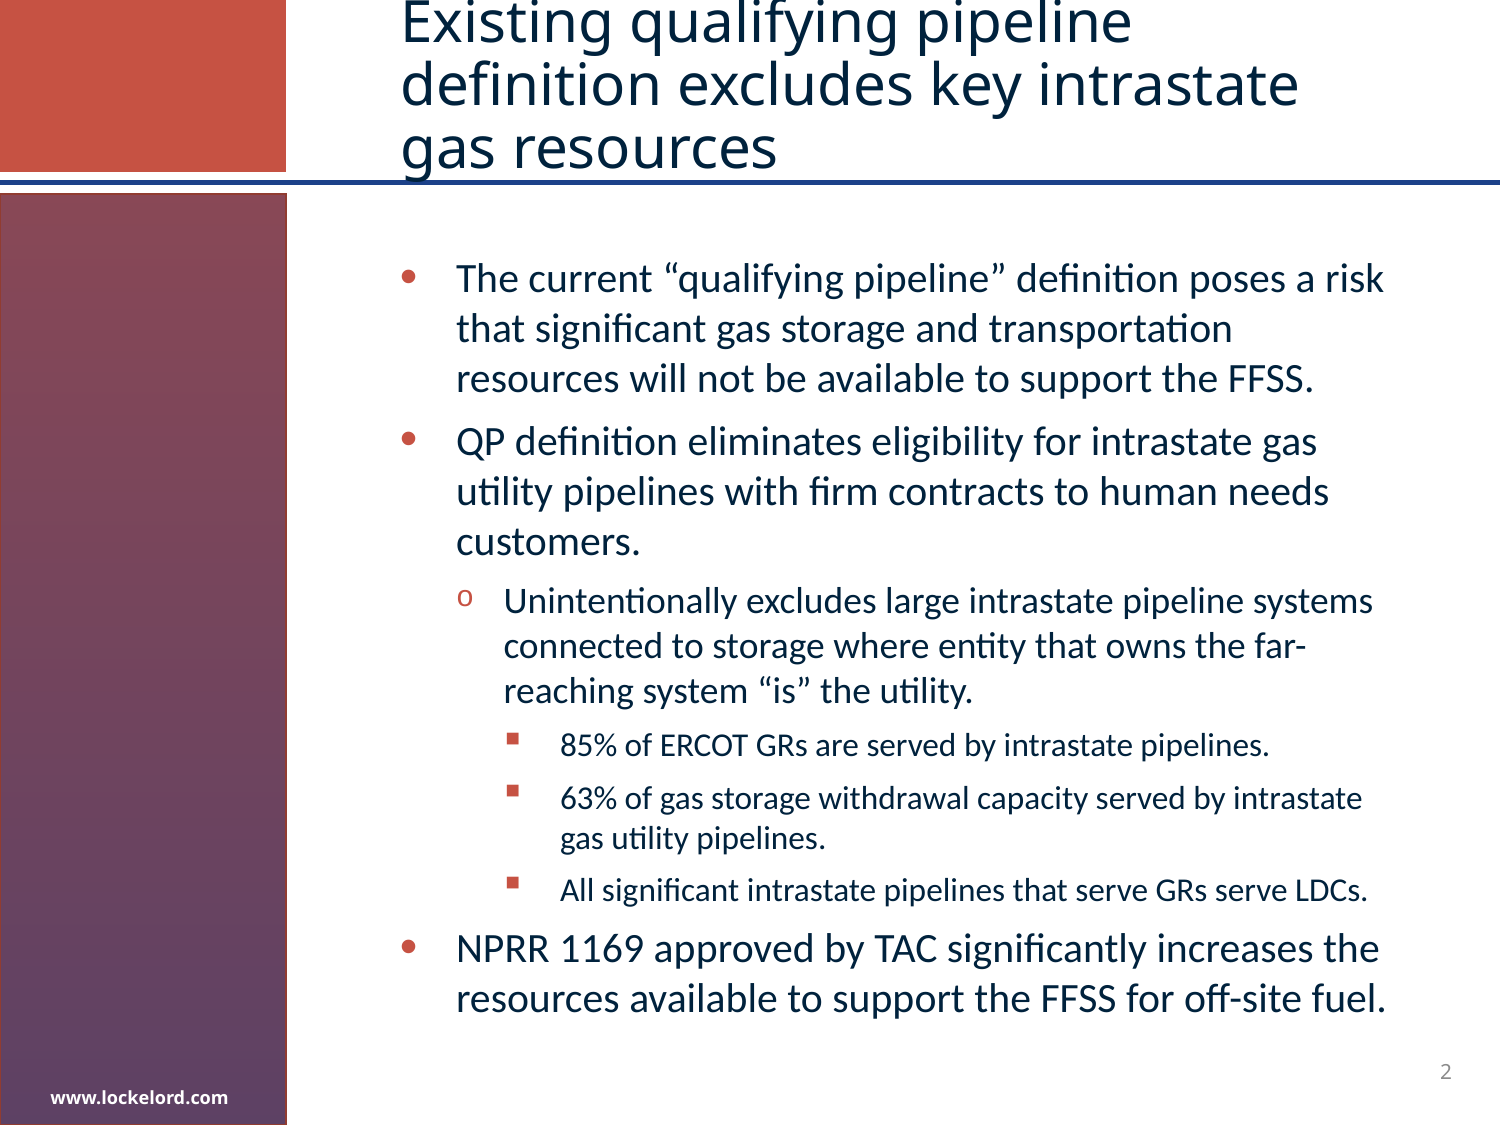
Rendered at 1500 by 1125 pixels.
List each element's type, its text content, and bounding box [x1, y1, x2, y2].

title Existing qualifying pipeline definition excludes key intrastate gas resources [400, 18, 1400, 182]
list The current “qualifying pipeline” definition poses a risk that significant gas storage and transportation resources will not be available to support the FFSS. QP definition eliminates eligibility for intrastate gas utility pipelines with firm contracts to human needs customers. Unintentionally excludes large intrastate pipeline systems connected to storage where entity that owns the far-reaching system “is” the utility. 85% of ERCOT GRs are served by intrastate pipelines. 63% of gas storage withdrawal capacity served by intrastate gas utility pipelines. All significant intrastate pipelines that serve GRs serve LDCs. NPRR 1169 approved by TAC significantly increases the resources available to support the FFSS for off-site fuel. [399, 250, 1400, 1043]
slide_number 2 [1389, 1042, 1467, 1103]
